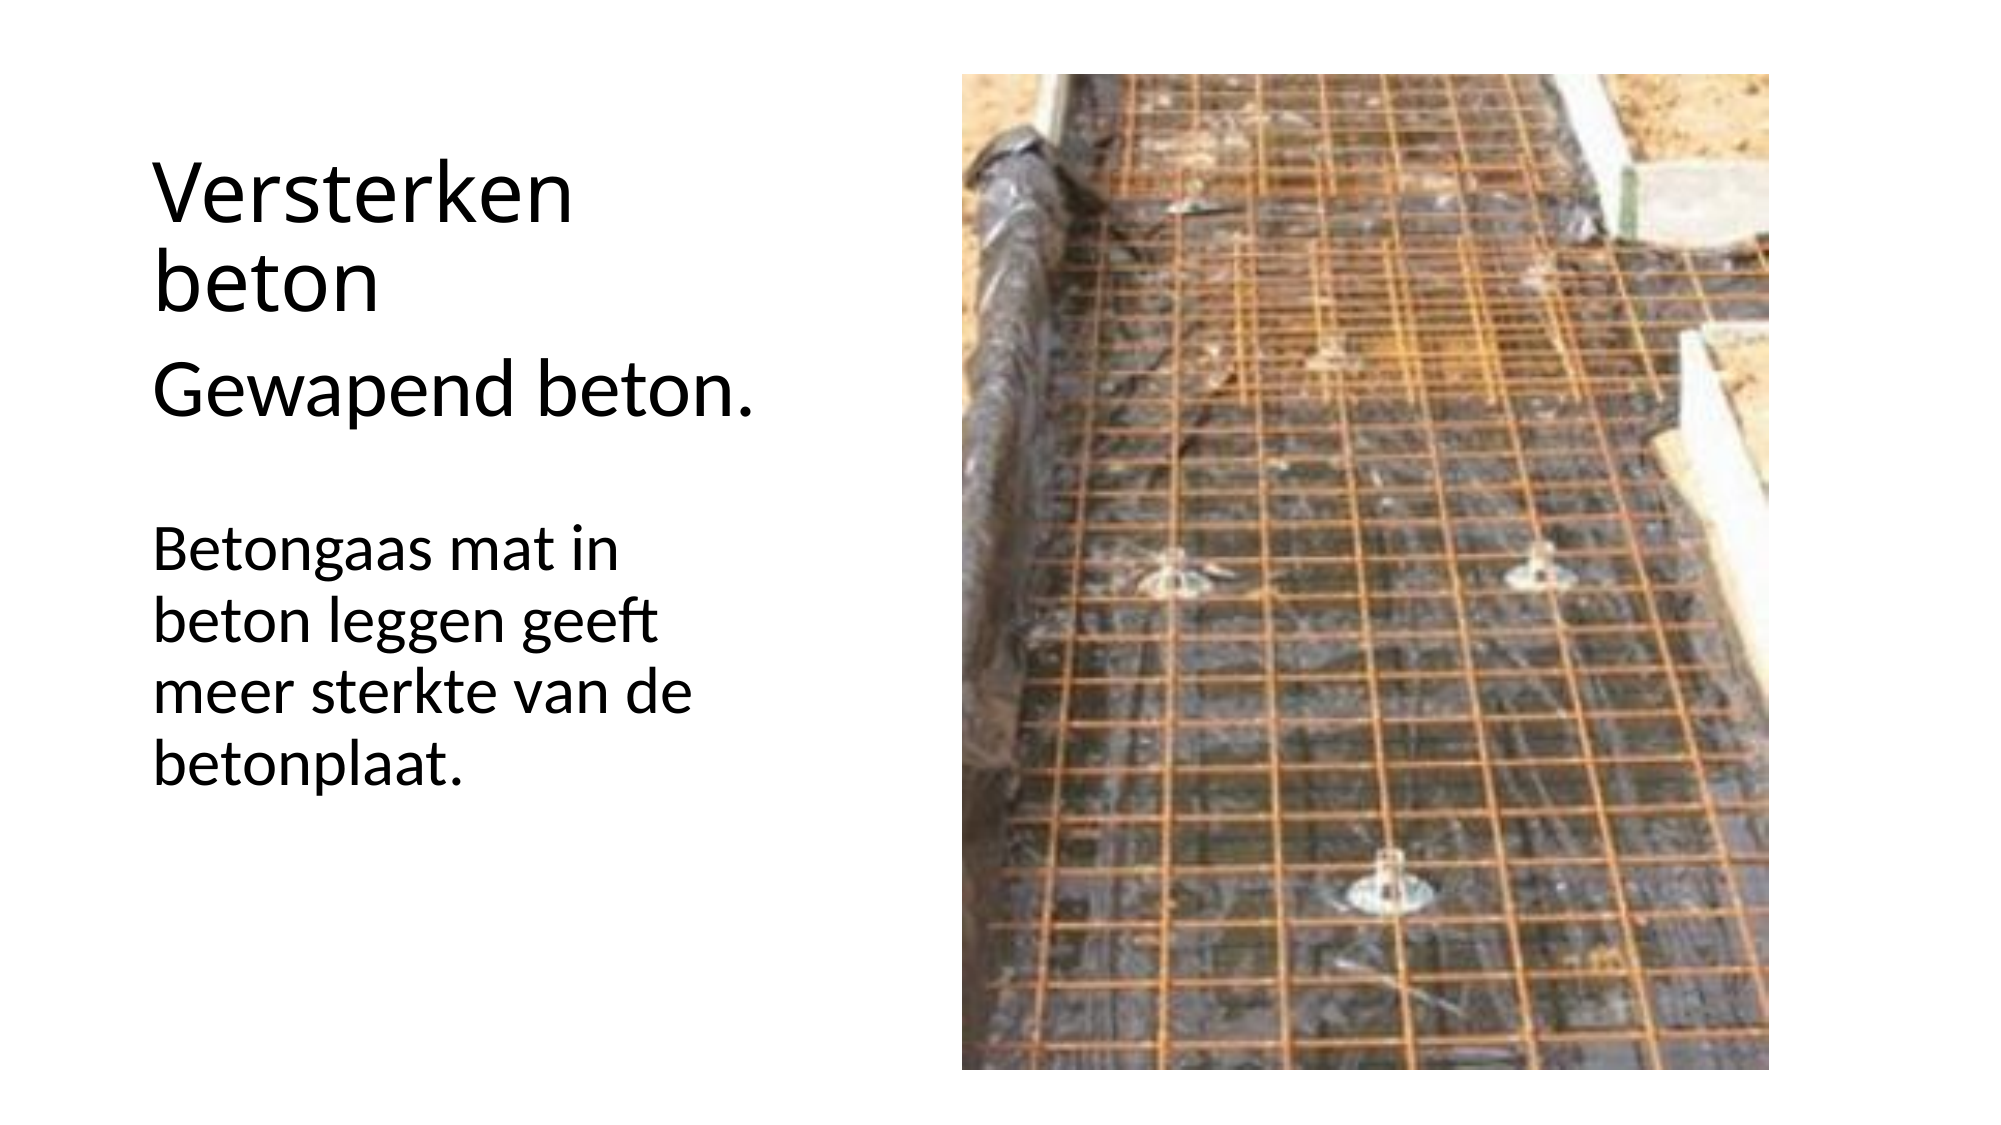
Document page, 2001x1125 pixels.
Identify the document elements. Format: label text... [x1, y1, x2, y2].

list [962, 74, 1769, 1070]
list Gewapend beton. Betongaas mat in beton leggen geeft meer sterkte van de betonplaat. [137, 337, 783, 963]
title Versterken beton [137, 75, 783, 337]
